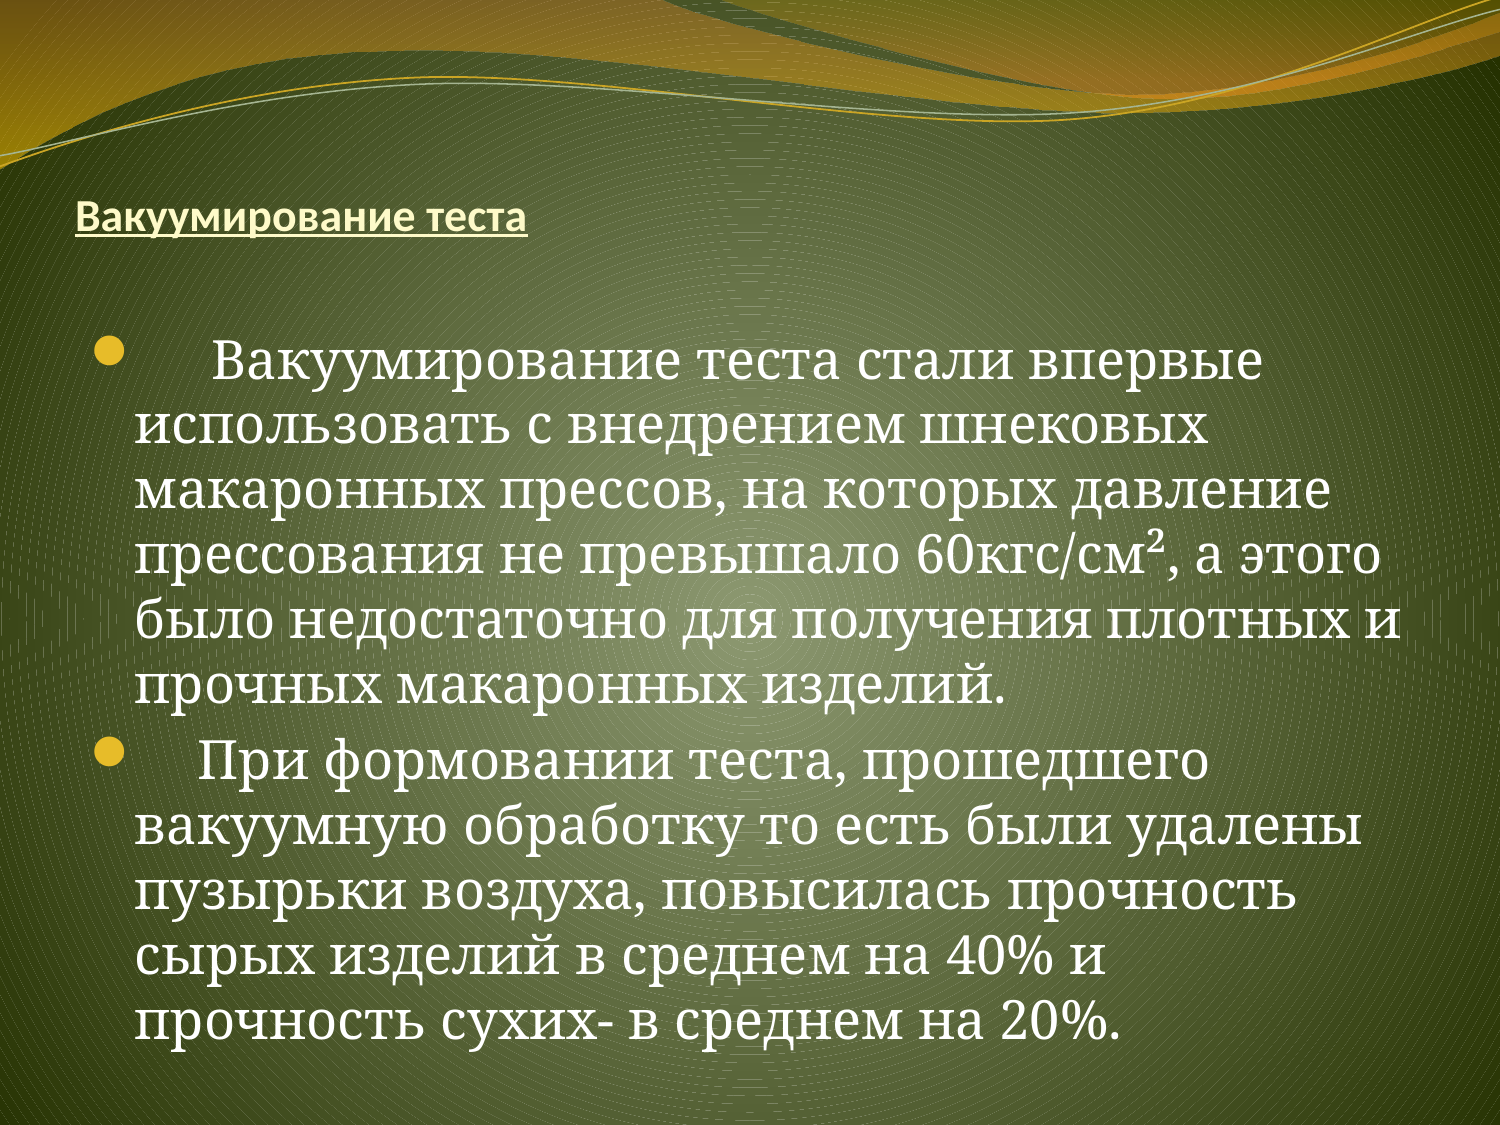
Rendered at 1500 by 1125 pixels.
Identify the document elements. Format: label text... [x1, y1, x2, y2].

list Вакуумирование теста стали впервые использовать с внедрением шнековых макаронных прессов, на которых давление прессования не превышало 60кгс/см², а этого было недостаточно для получения плотных и прочных макаронных изделий. При формовании теста, прошедшего вакуумную обработку то есть были удалены пузырьки воздуха, повысилась прочность сырых изделий в среднем на 40% и прочность сухих- в среднем на 20%. [74, 317, 1426, 1038]
title Вакуумирование теста [74, 115, 1426, 304]
